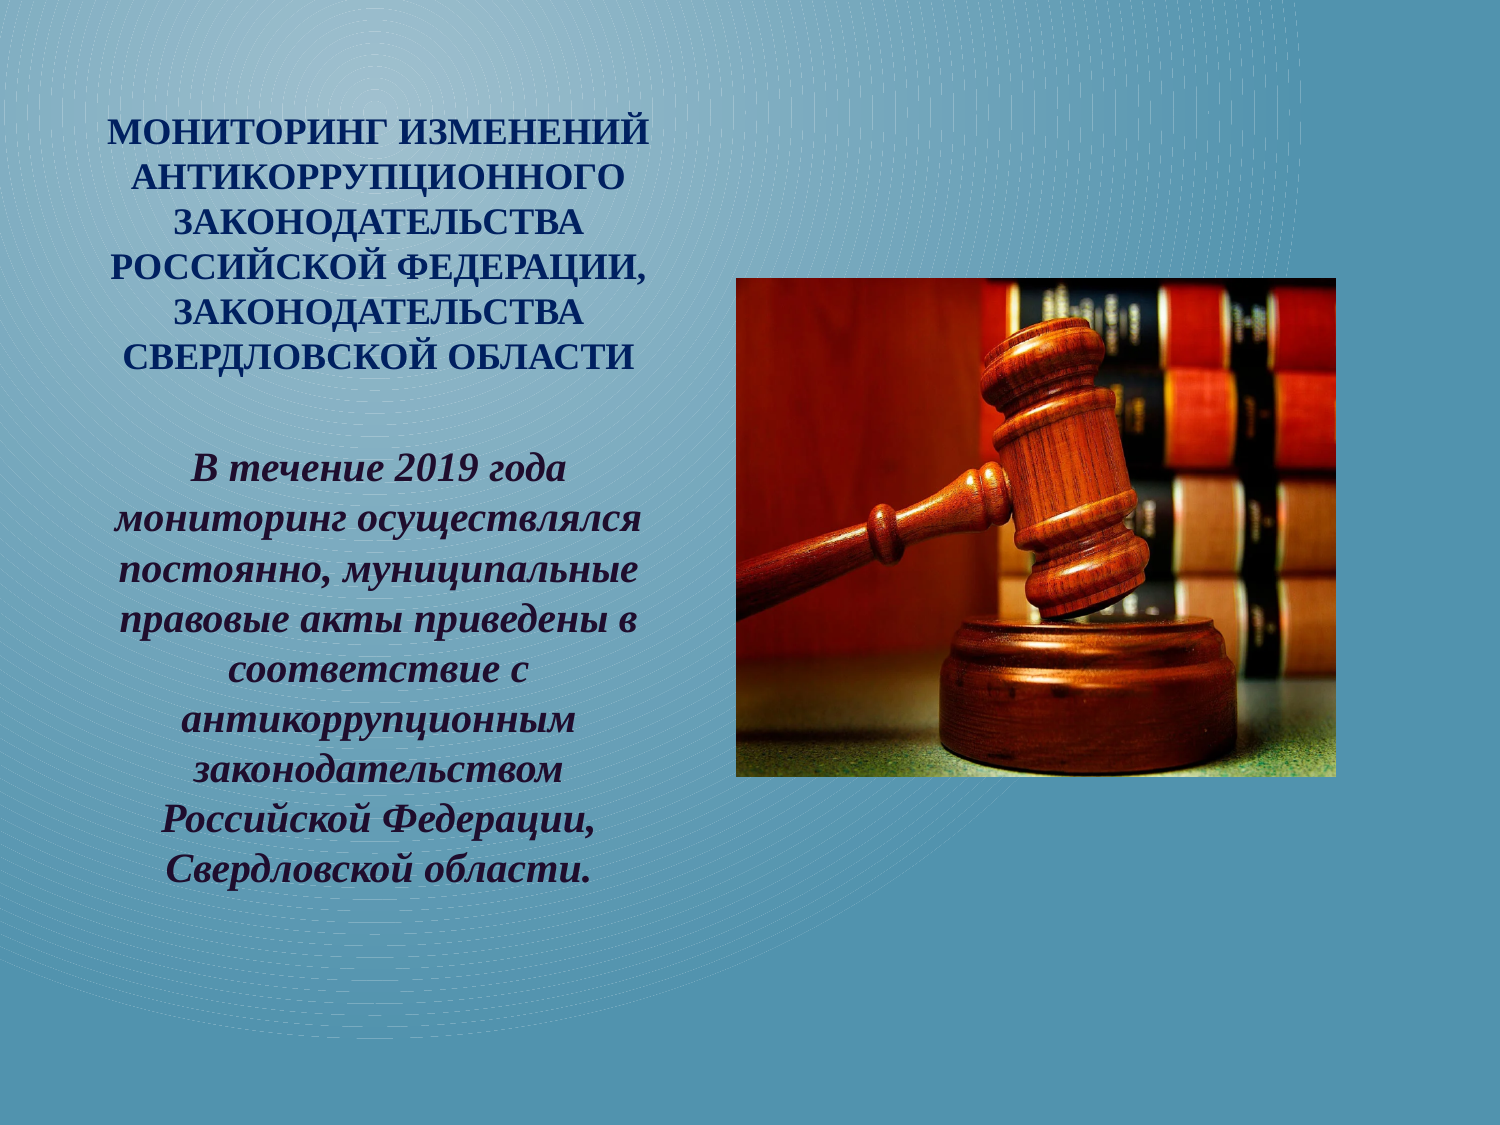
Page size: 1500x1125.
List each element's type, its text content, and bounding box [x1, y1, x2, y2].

title Мониторинг изменений антикоррупционного законодательства Российской Федерации, законодательства Свердловской области [81, 99, 677, 409]
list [736, 278, 1337, 778]
list В течение 2019 года мониторинг осуществлялся постоянно, муниципальные правовые акты приведены в соответствие с антикоррупционным законодательством Российской Федерации, Свердловской области. [81, 432, 677, 965]
